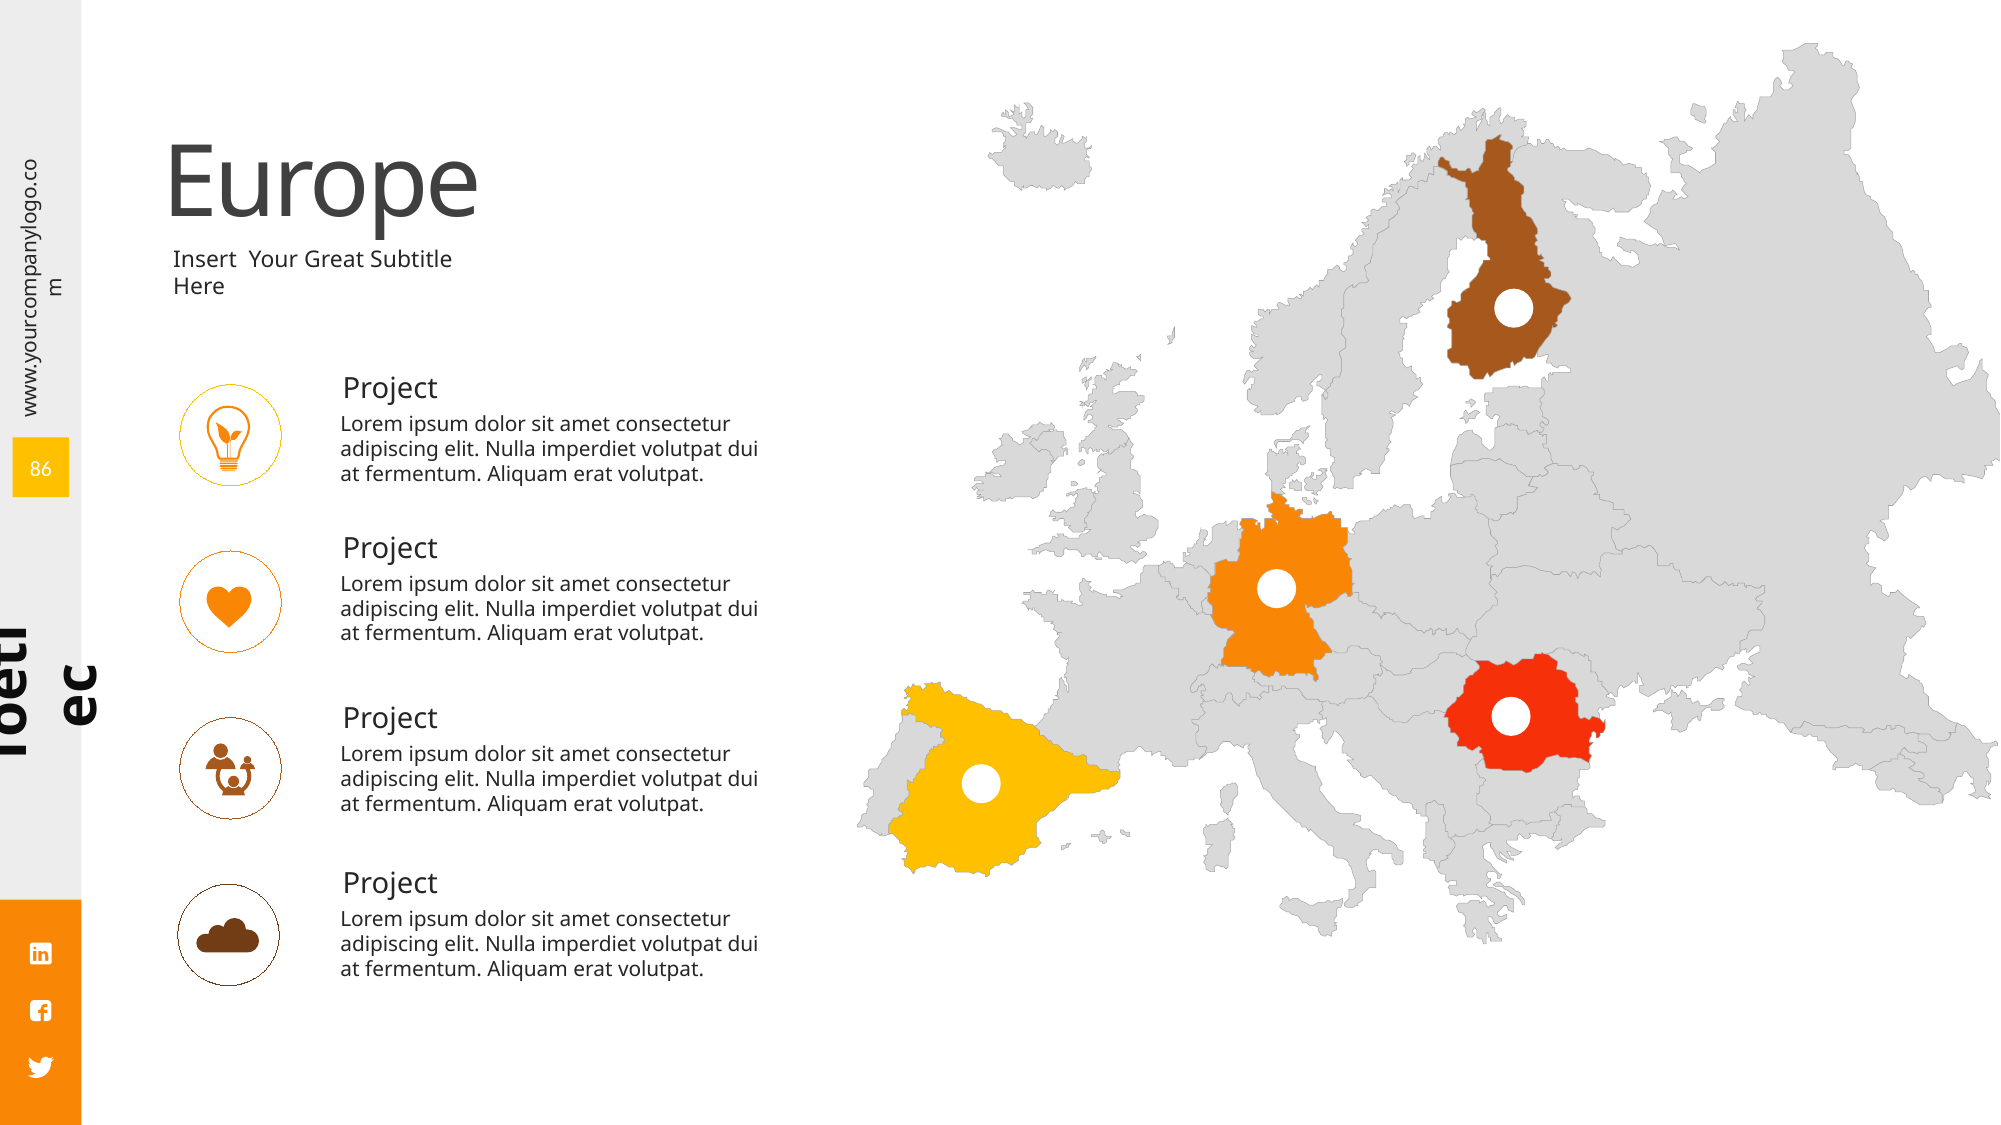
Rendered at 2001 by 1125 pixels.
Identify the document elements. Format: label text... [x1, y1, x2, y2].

text_box Lorem ipsum dolor sit amet consectetur adipiscing elit. Nulla imperdiet volutpat dui at fermentum. Aliquam erat volutpat. [325, 402, 792, 493]
slide_number 86 [12, 437, 69, 498]
text_box Lorem ipsum dolor sit amet consectetur adipiscing elit. Nulla imperdiet volutpat dui at fermentum. Aliquam erat volutpat. [325, 733, 792, 823]
text_box Project [327, 850, 550, 898]
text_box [857, 43, 2000, 944]
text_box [179, 550, 282, 653]
text_box Insert Your Great Subtitle Here [158, 237, 512, 307]
text_box Project [327, 355, 550, 402]
text_box Europe [147, 116, 677, 236]
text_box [179, 717, 282, 820]
text_box Project [327, 514, 550, 562]
text_box Lorem ipsum dolor sit amet consectetur adipiscing elit. Nulla imperdiet volutpat dui at fermentum. Aliquam erat volutpat. [325, 562, 792, 653]
text_box Lorem ipsum dolor sit amet consectetur adipiscing elit. Nulla imperdiet volutpat dui at fermentum. Aliquam erat volutpat. [325, 898, 792, 989]
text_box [177, 884, 280, 986]
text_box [179, 384, 282, 486]
text_box Project [327, 685, 550, 733]
